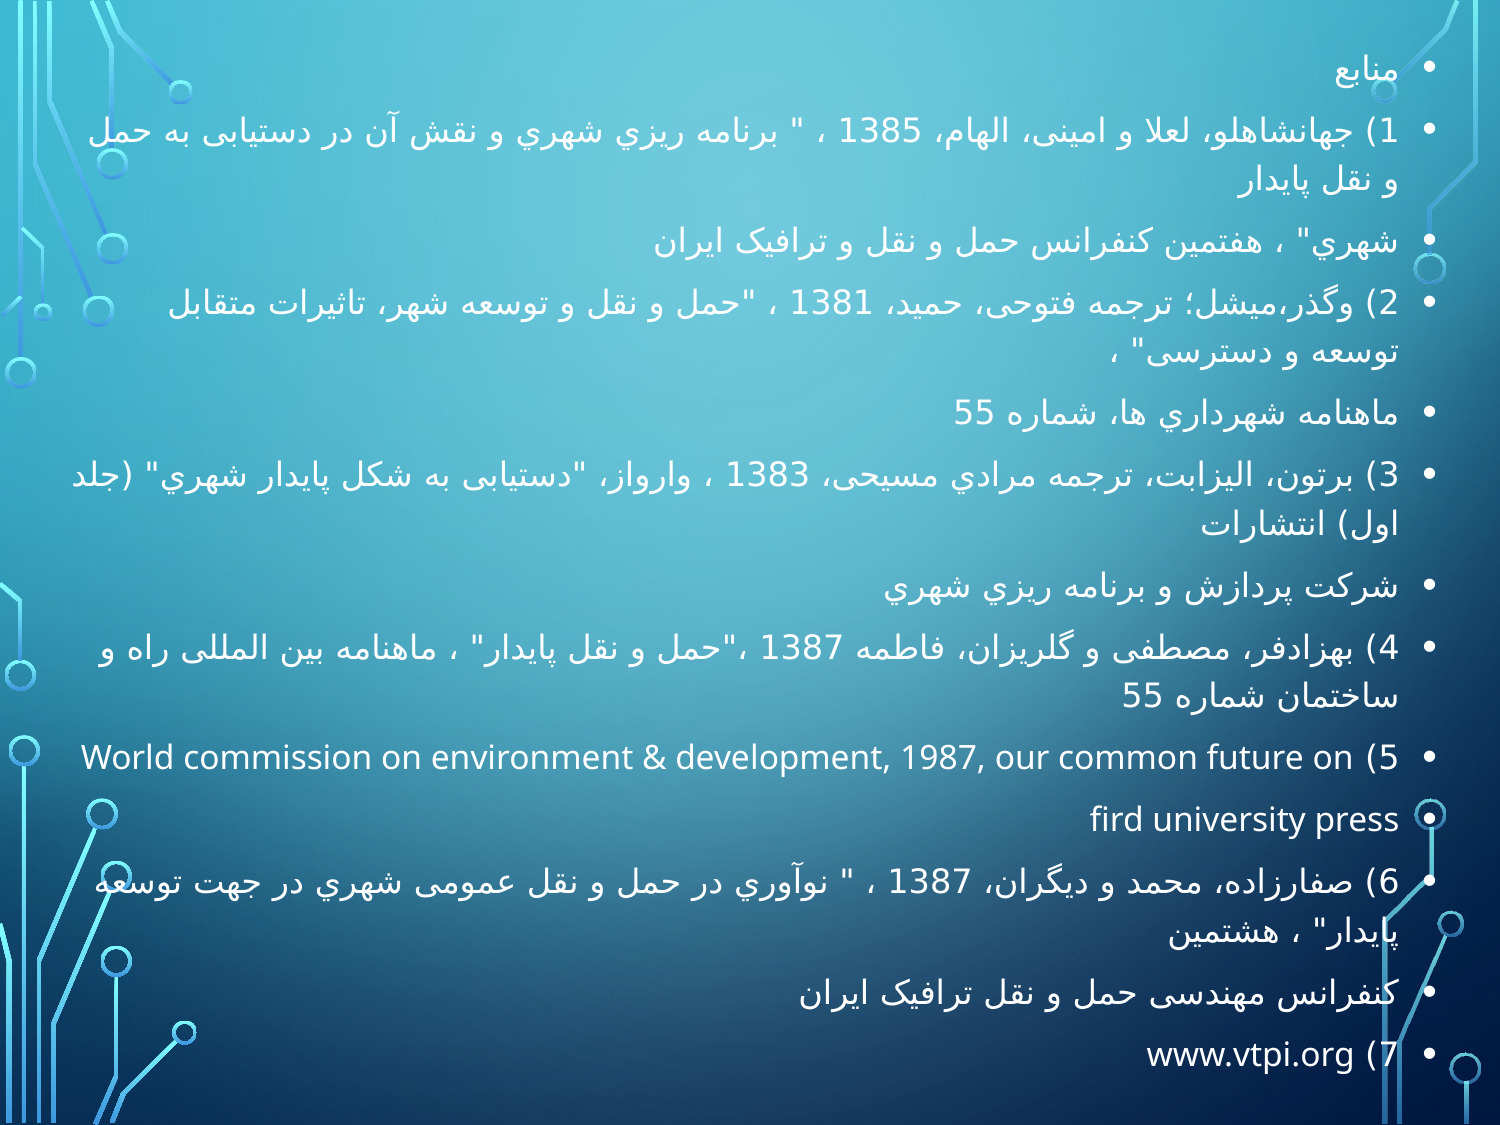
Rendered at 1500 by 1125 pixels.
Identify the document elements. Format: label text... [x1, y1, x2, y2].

list منابع 1) جهانشاهلو، لعلا و امینی، الهام، 1385 ، " برنامه ریزي شهري و نقش آن در دستیابی به حمل و نقل پایدار شهري" ، هفتمین کنفرانس حمل و نقل و ترافیک ایران 2) وگذر،میشل؛ ترجمه فتوحی، حمید، 1381 ، "حمل و نقل و توسعه شهر، تاثیرات متقابل توسعه و دسترسی" ، ماهنامه شهرداري ها، شماره 55 3) برتون، الیزابت، ترجمه مرادي مسیحی، 1383 ، وارواز، "دستیابی به شکل پایدار شهري" (جلد اول) انتشارات شرکت پردازش و برنامه ریزي شهري 4) بهزادفر، مصطفی و گلریزان، فاطمه 1387 ،"حمل و نقل پایدار" ، ماهنامه بین المللی راه و ساختمان شماره 55 5) World commission on environment & development, 1987, our common future on fird university press 6) صفارزاده، محمد و دیگران، 1387 ، " نوآوري در حمل و نقل عمومی شهري در جهت توسعه پایدار" ، هشتمین کنفرانس مهندسی حمل و نقل ترافیک ایران 7) www.vtpi.org [53, 30, 1447, 1083]
